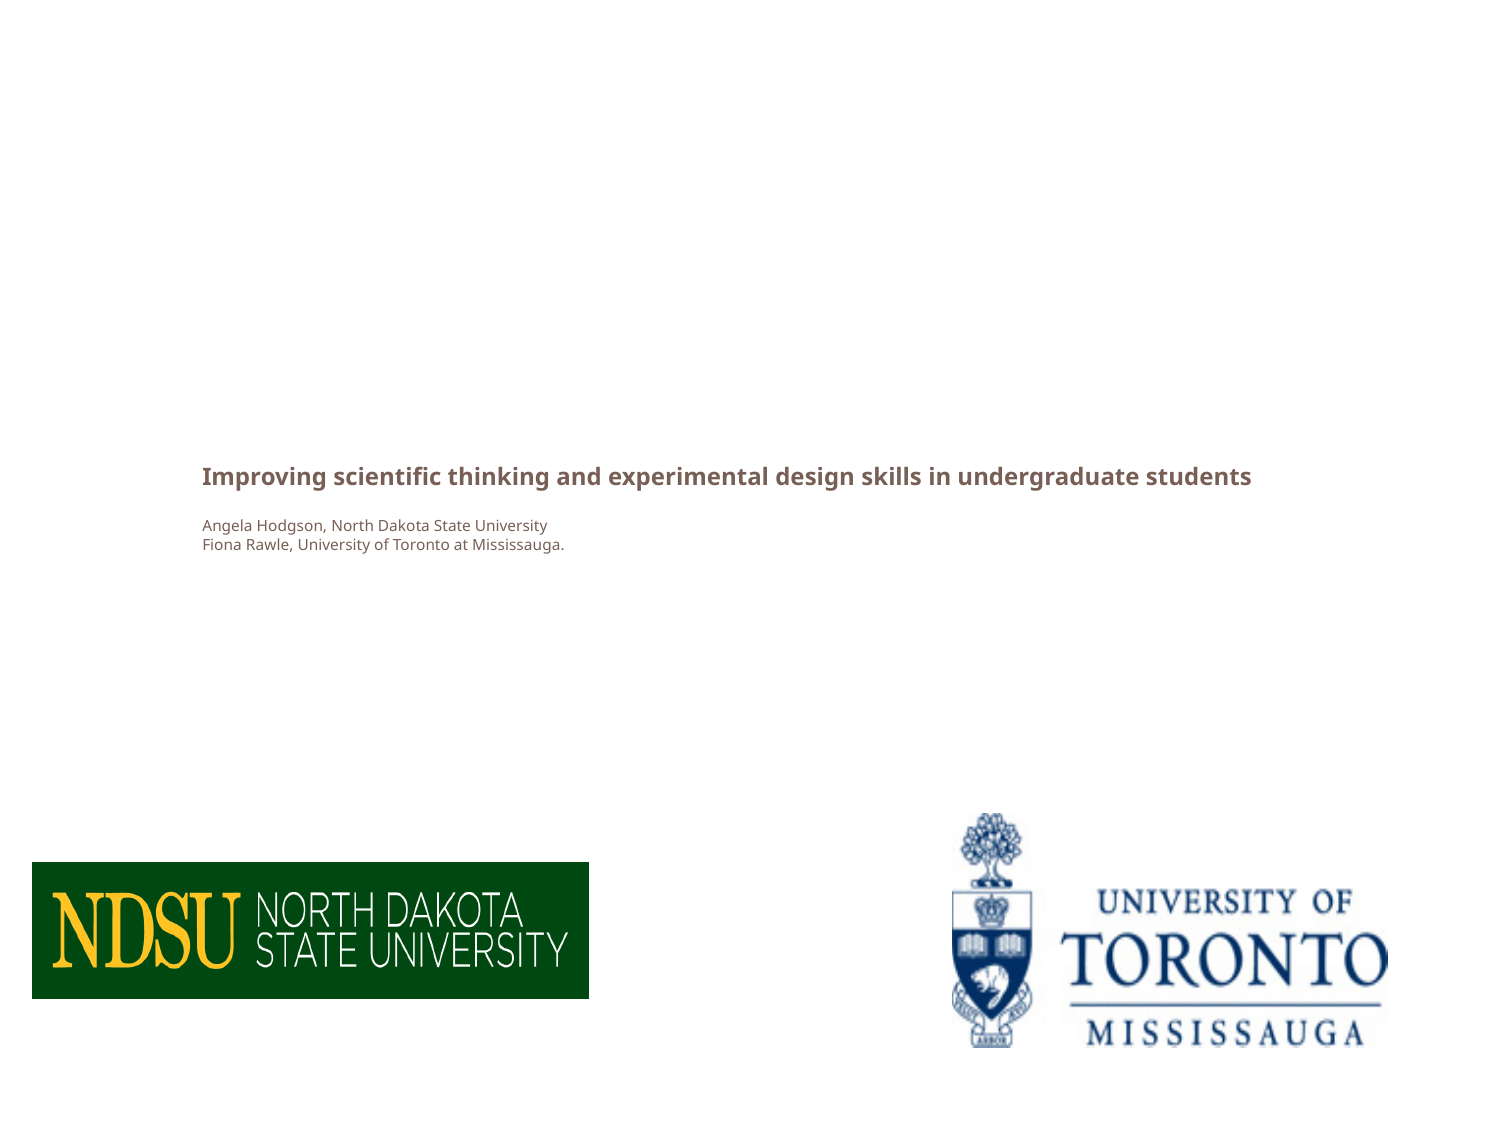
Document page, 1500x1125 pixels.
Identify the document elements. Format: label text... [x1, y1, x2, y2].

picture [32, 862, 589, 999]
title Improving scientific thinking and experimental design skills in undergraduate students Angela Hodgson, North Dakota State University Fiona Rawle, University of Toronto at Mississauga. [187, 451, 1388, 564]
picture [952, 813, 1388, 1049]
